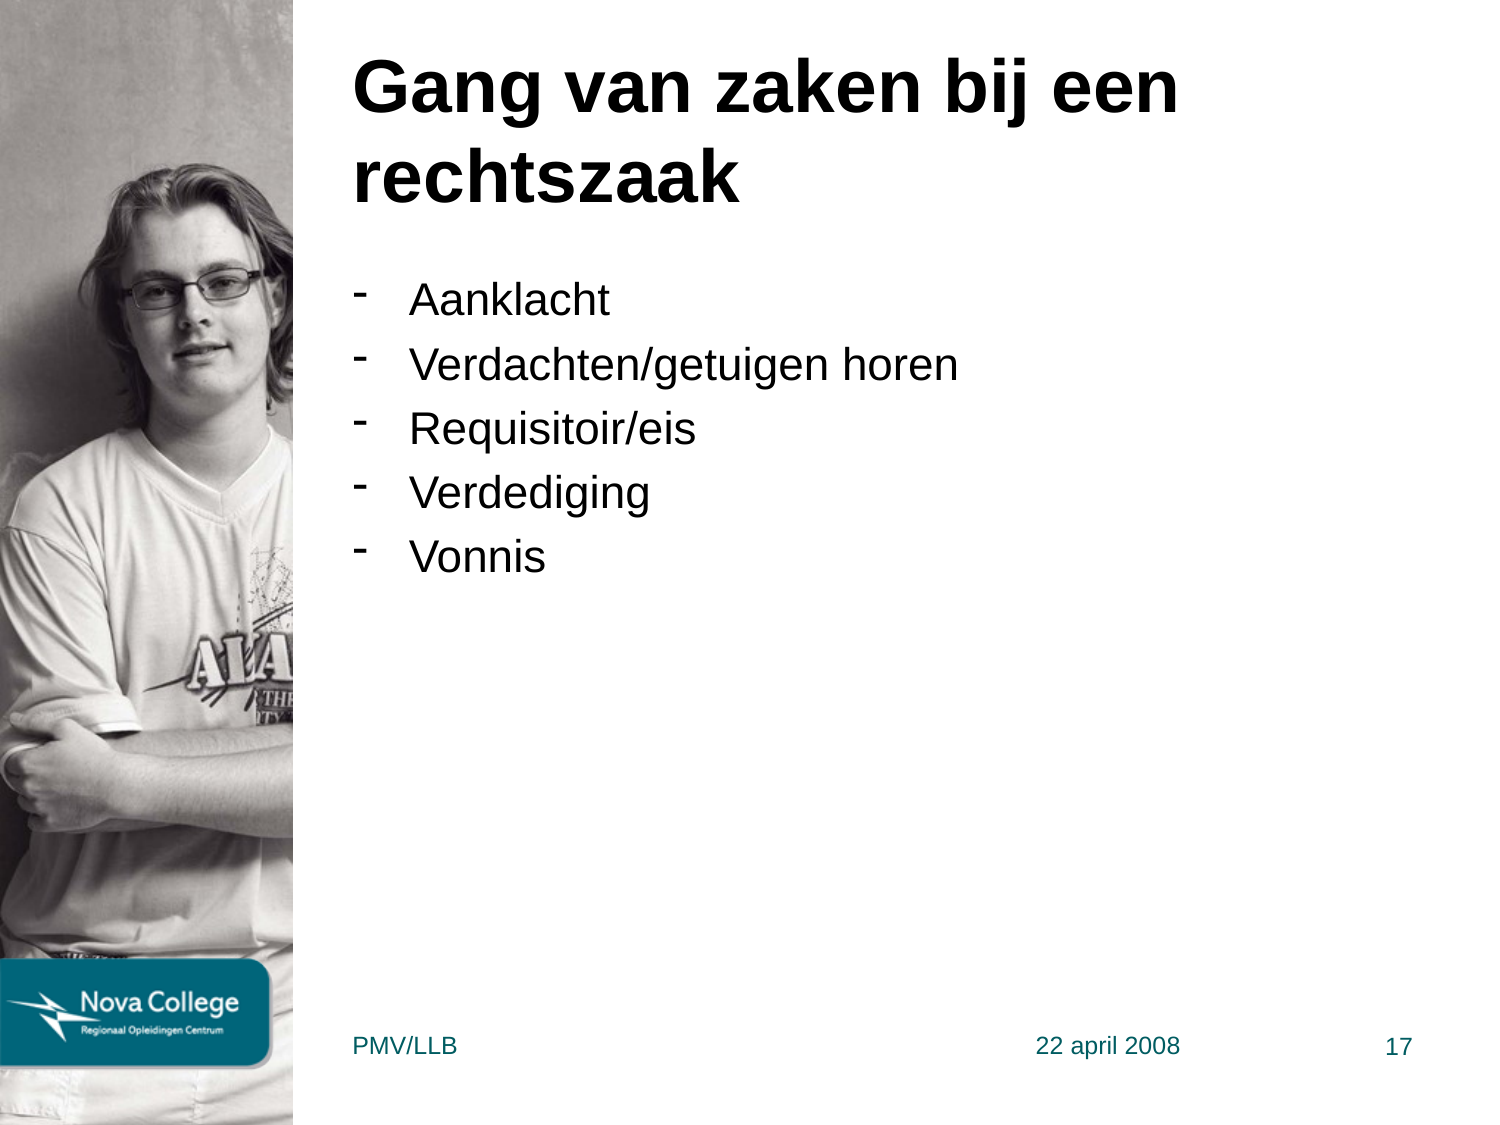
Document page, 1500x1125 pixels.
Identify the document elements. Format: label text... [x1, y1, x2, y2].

title Gang van zaken bij een rechtszaak [337, 49, 1427, 226]
slide_number 17 [1331, 1022, 1429, 1076]
picture [0, 0, 293, 1125]
text_box 22 april 2008 [1020, 1025, 1323, 1068]
text_box PMV/LLB [337, 1025, 1009, 1068]
list Aanklacht Verdachten/getuigen horen Requisitoir/eis Verdediging Vonnis [337, 262, 1427, 938]
